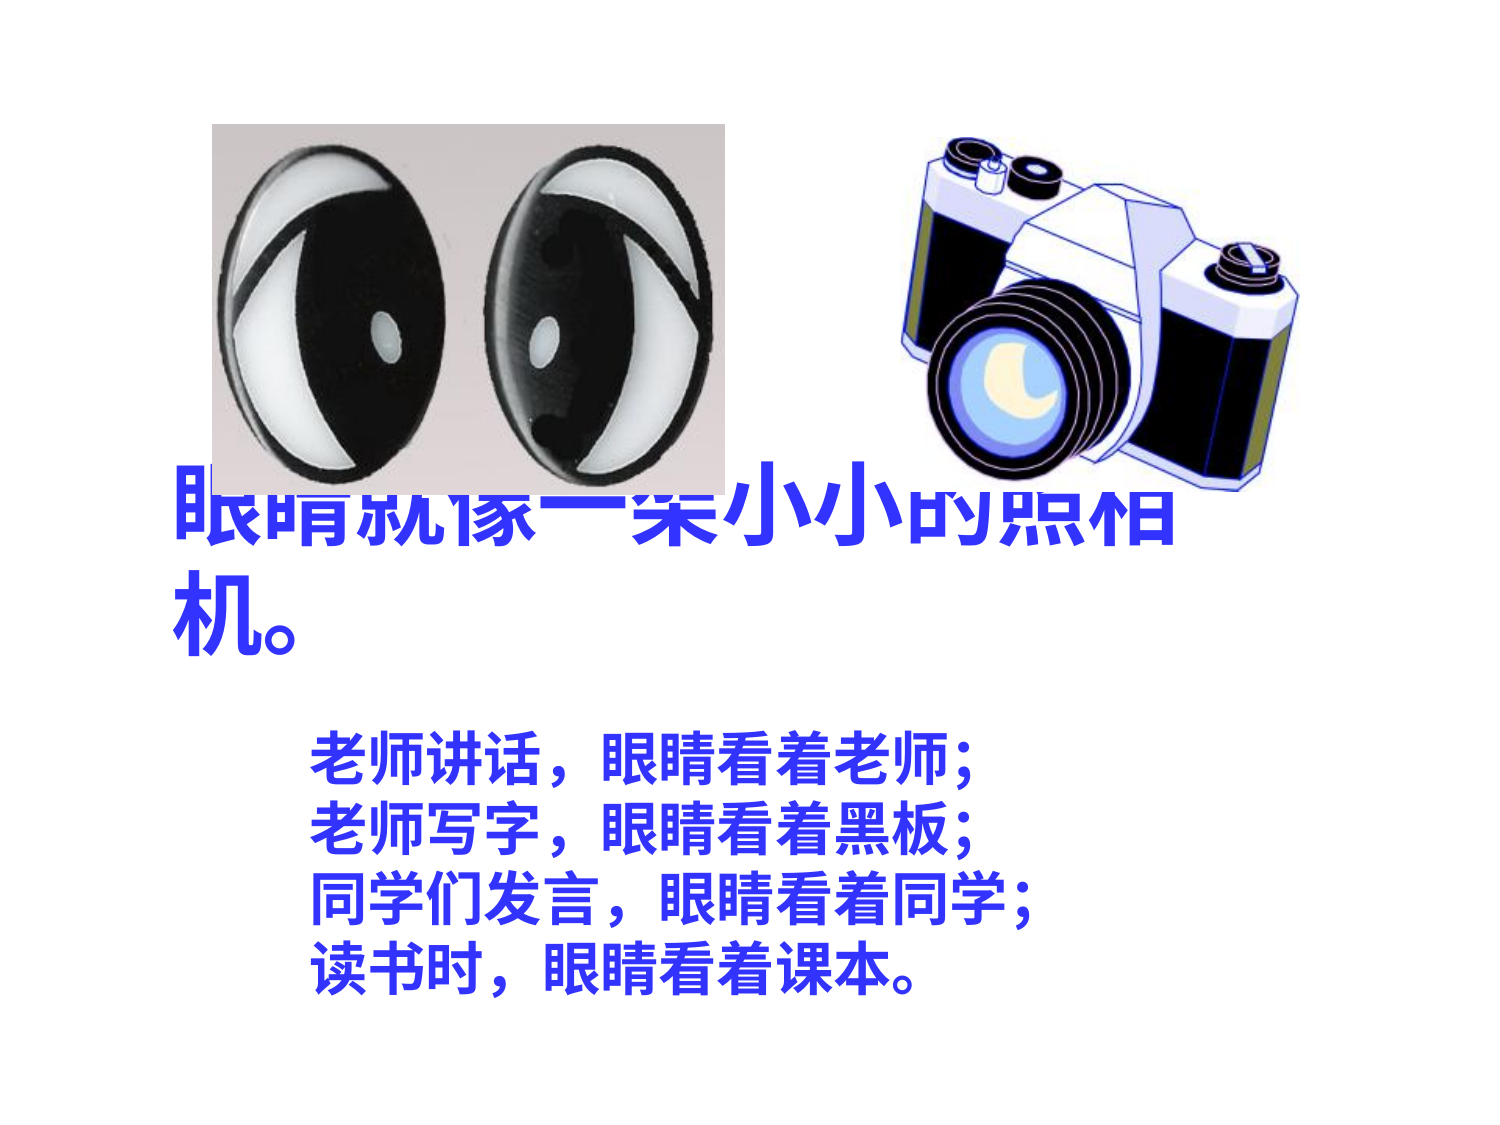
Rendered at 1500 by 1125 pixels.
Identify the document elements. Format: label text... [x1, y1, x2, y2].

picture [212, 124, 726, 495]
text_box 老师讲话，眼睛看着老师； 老师写字，眼睛看着黑板； 同学们发言，眼睛看着同学； 读书时，眼睛看着课本。 [294, 715, 1082, 1055]
text_box 眼睛就像一架小小的照相机。 [156, 439, 1344, 675]
picture [899, 137, 1301, 492]
